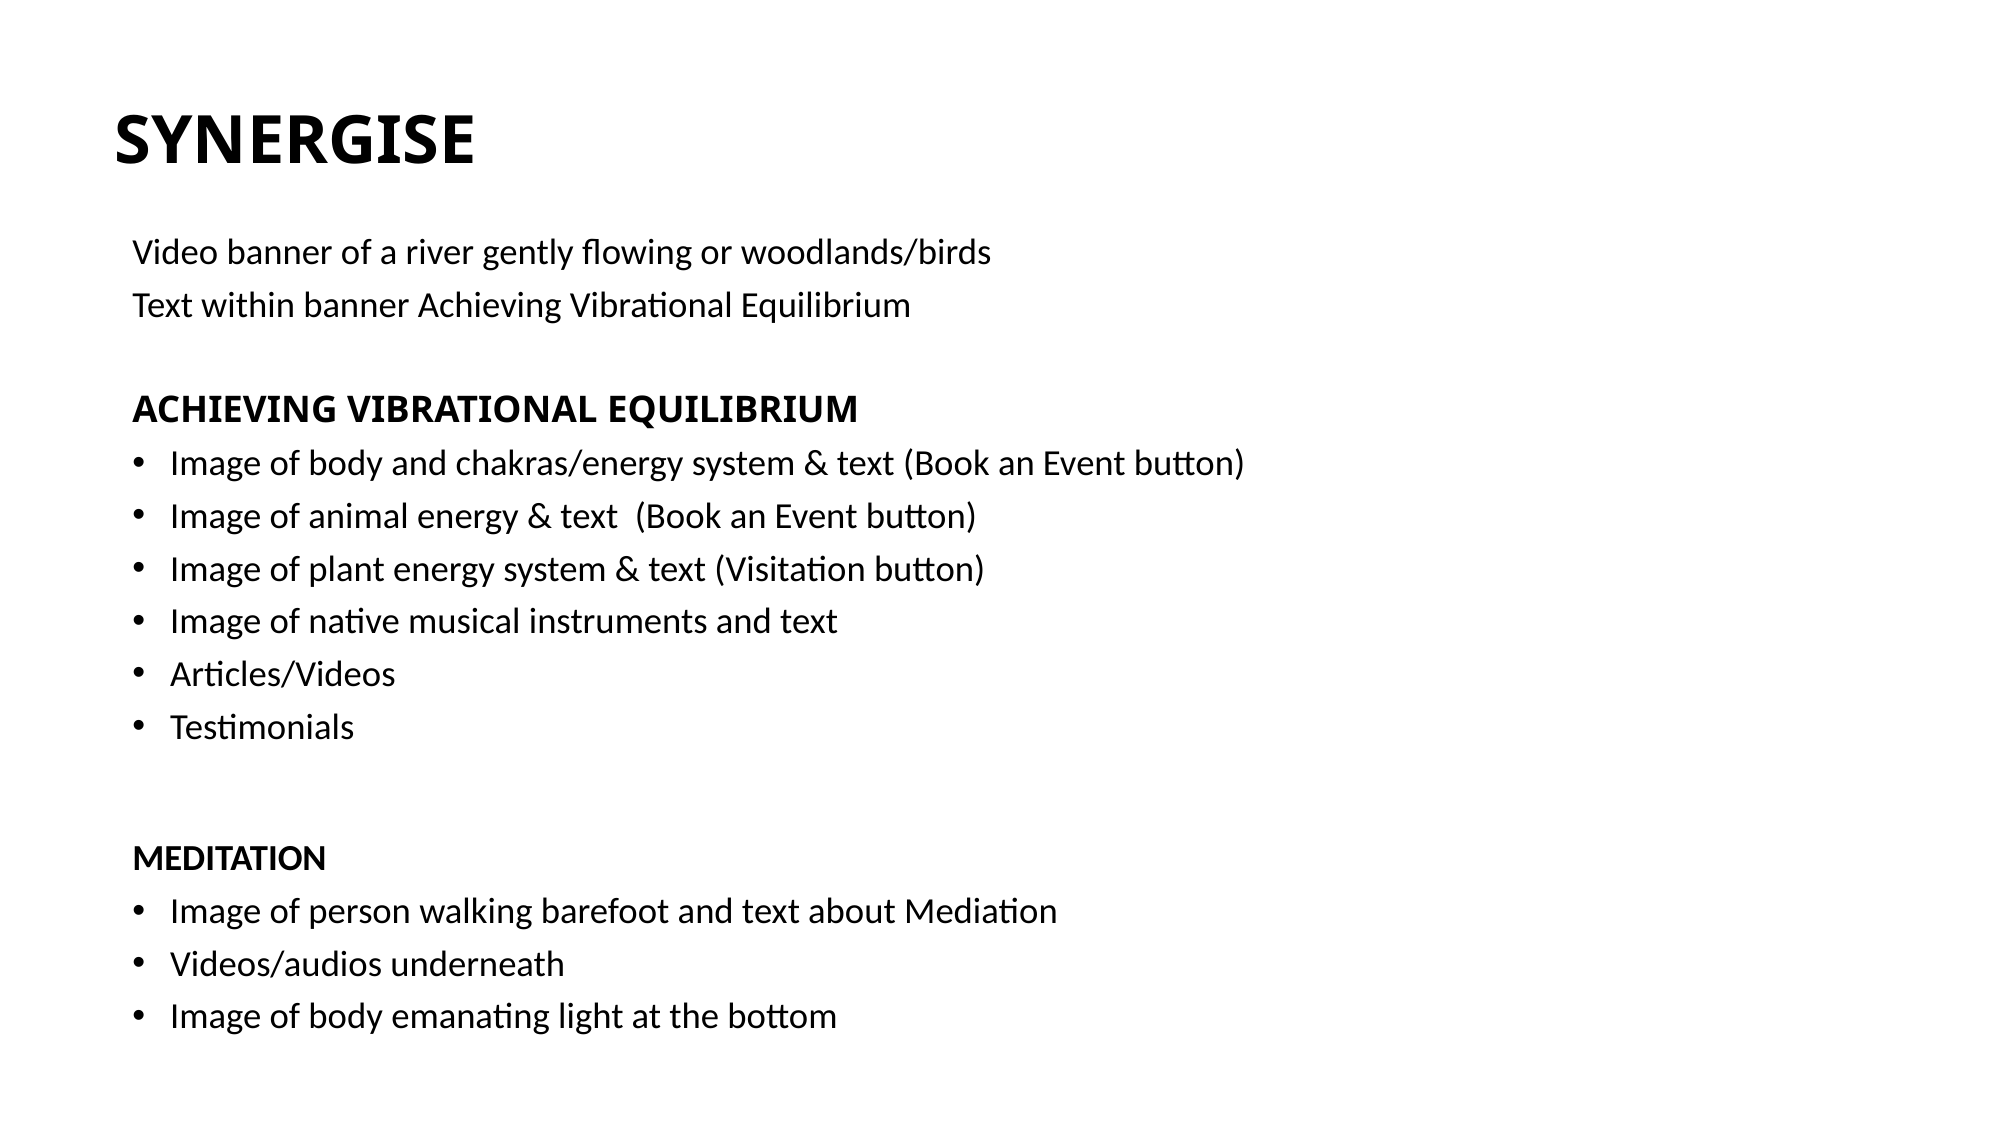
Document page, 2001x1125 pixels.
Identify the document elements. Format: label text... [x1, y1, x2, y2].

list Video banner of a river gently flowing or woodlands/birds Text within banner Achieving Vibrational Equilibrium ACHIEVING VIBRATIONAL EQUILIBRIUM Image of body and chakras/energy system & text (Book an Event button) Image of animal energy & text (Book an Event button) Image of plant energy system & text (Visitation button) Image of native musical instruments and text Articles/Videos Testimonials MEDITATION Image of person walking barefoot and text about Mediation Videos/audios underneath Image of body emanating light at the bottom [117, 225, 1926, 1057]
title SYNERGISE [99, 33, 1825, 251]
